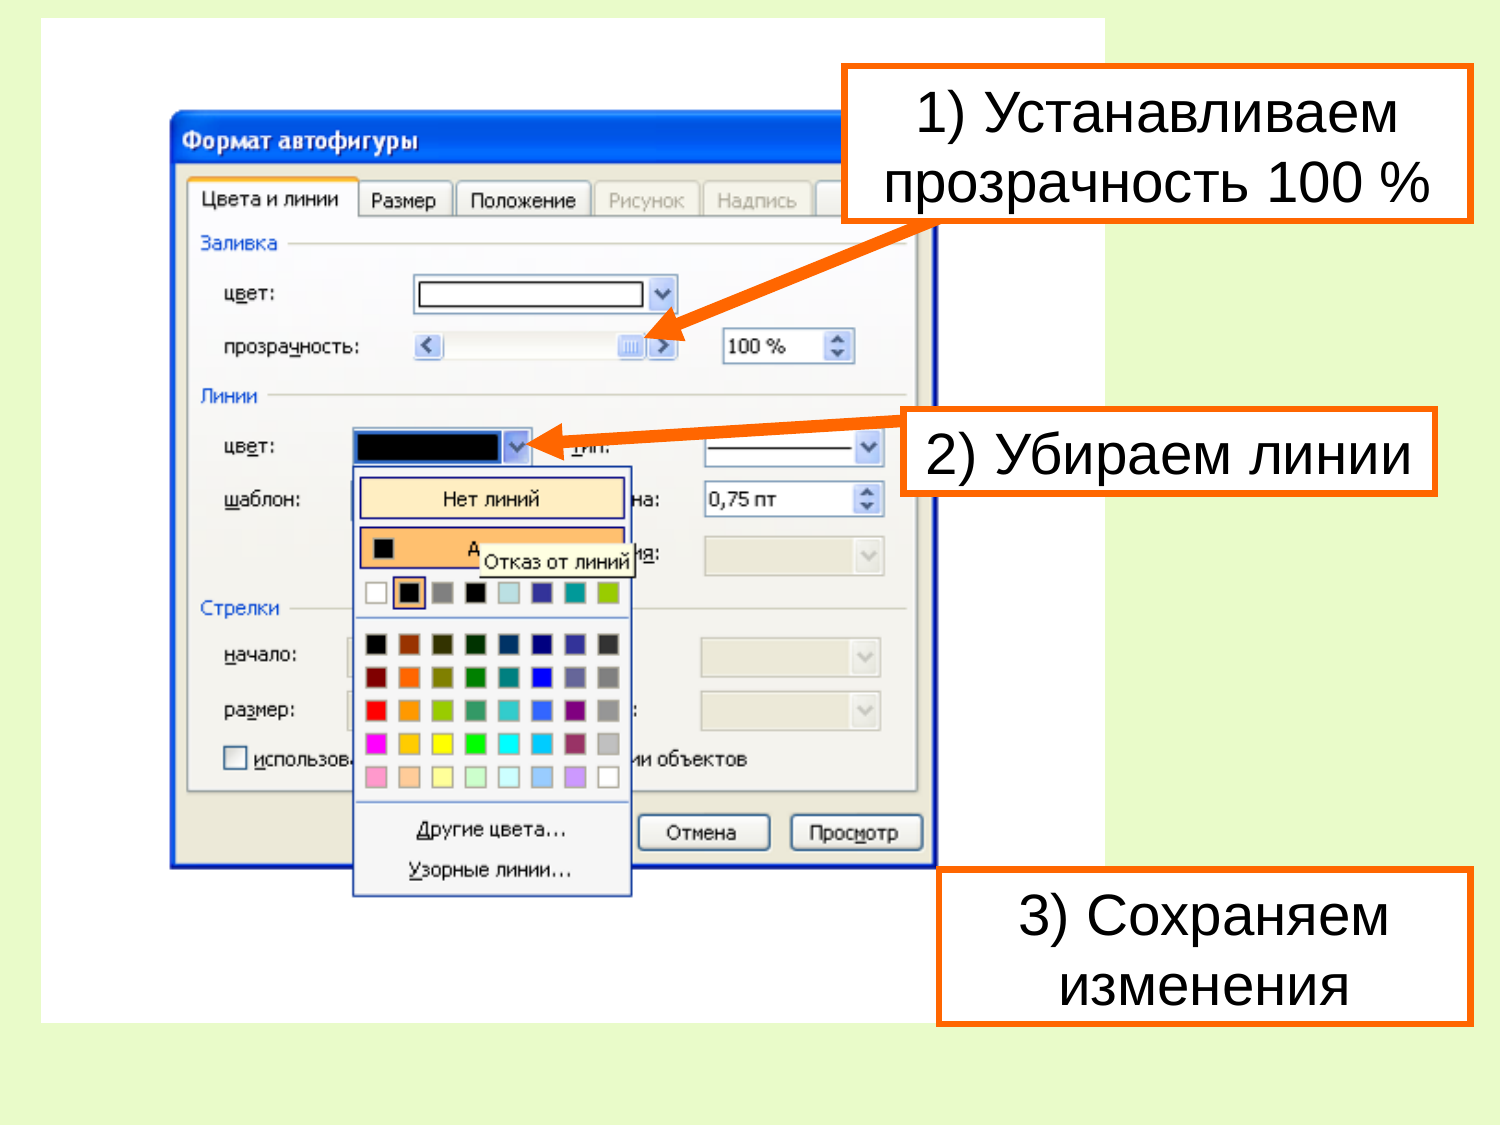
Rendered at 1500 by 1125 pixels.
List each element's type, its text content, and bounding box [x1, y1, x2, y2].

text_box 3) Сохраняем изменения [938, 869, 1471, 1025]
picture [41, 18, 1105, 1023]
text_box 2) Убираем линии [1105, 408, 1436, 494]
text_box 1) Устанавливаем прозрачность 100 % [1105, 66, 1471, 221]
